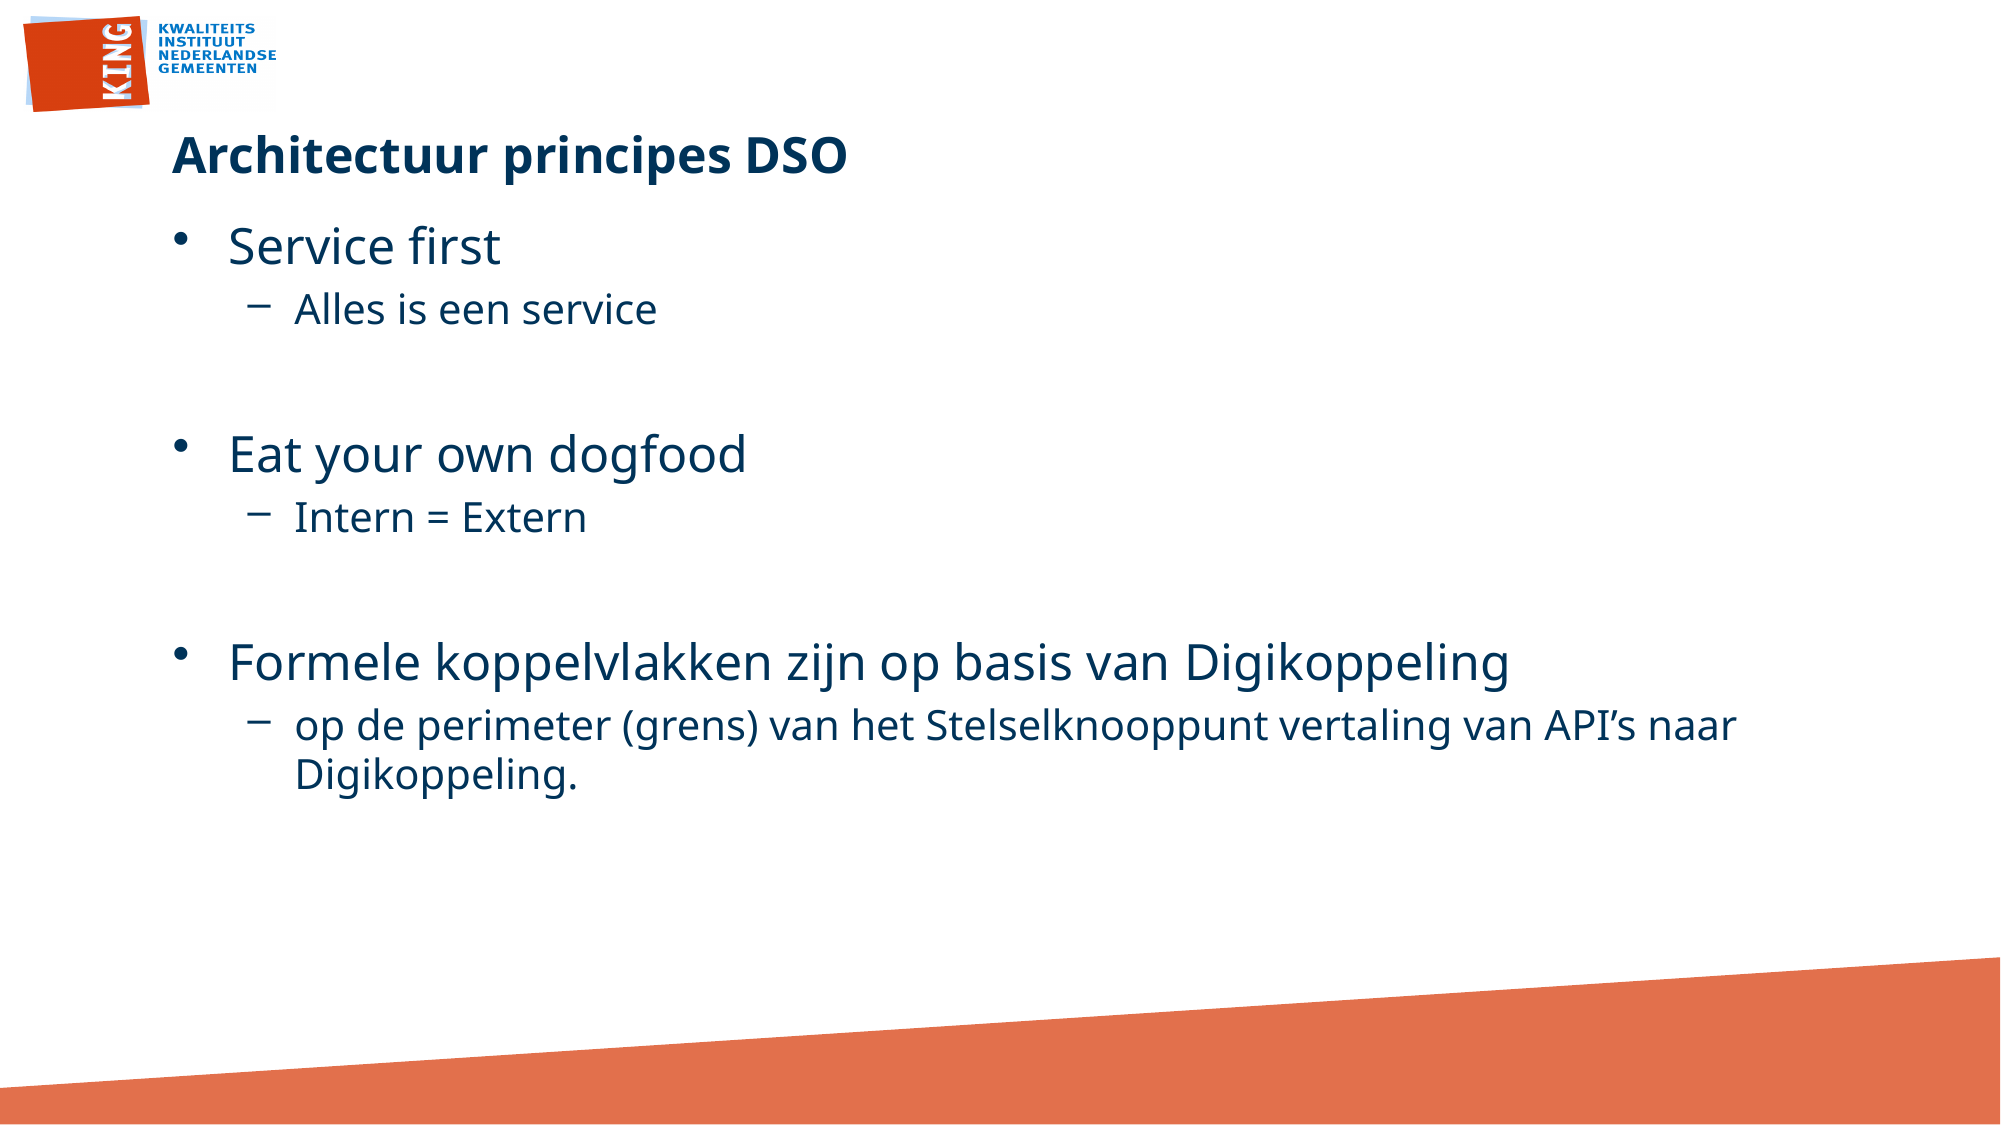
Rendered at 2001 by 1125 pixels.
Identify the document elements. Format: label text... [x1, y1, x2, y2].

picture [23, 16, 276, 112]
list Service first Alles is een service Eat your own dogfood Intern = Extern Formele koppelvlakken zijn op basis van Digikoppeling op de perimeter (grens) van het Stelselknooppunt vertaling van API’s naar Digikoppeling. [157, 206, 1843, 963]
title Architectuur principes DSO [157, 88, 1843, 206]
